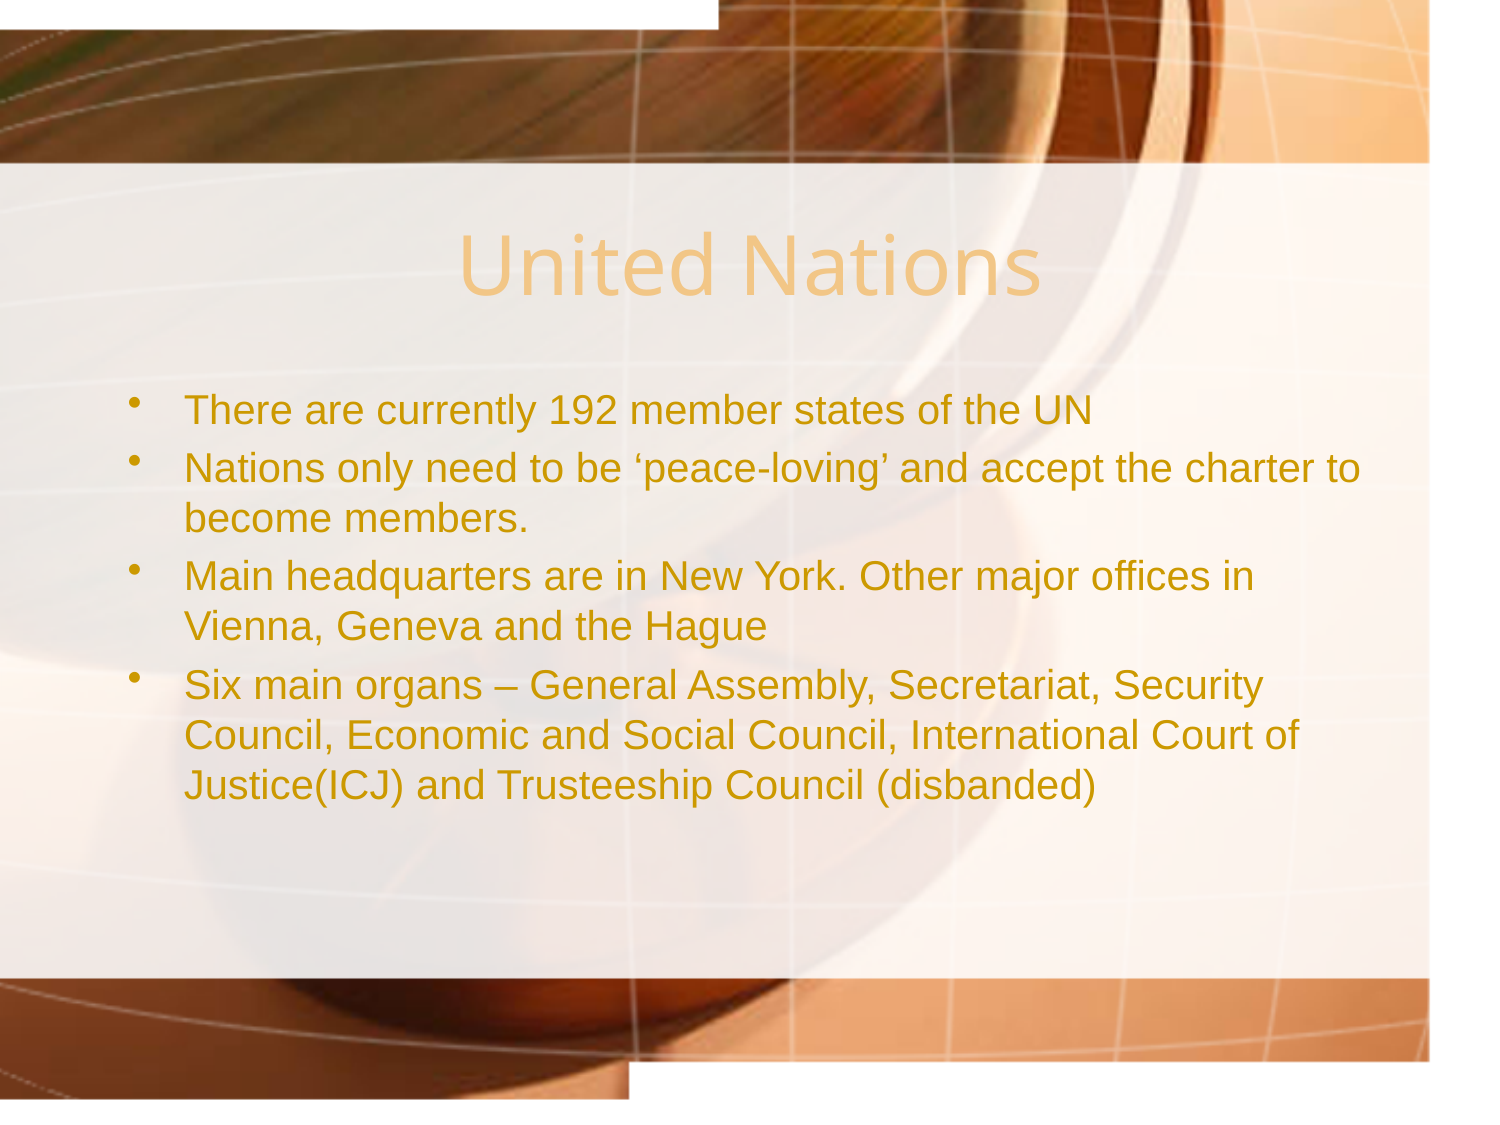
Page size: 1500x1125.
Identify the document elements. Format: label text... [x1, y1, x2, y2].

title United Nations [112, 187, 1388, 338]
list There are currently 192 member states of the UN Nations only need to be ‘peace-loving’ and accept the charter to become members. Main headquarters are in New York. Other major offices in Vienna, Geneva and the Hague Six main organs – General Assembly, Secretariat, Security Council, Economic and Social Council, International Court of Justice(ICJ) and Trusteeship Council (disbanded) [112, 374, 1388, 951]
picture [0, 0, 1500, 1125]
